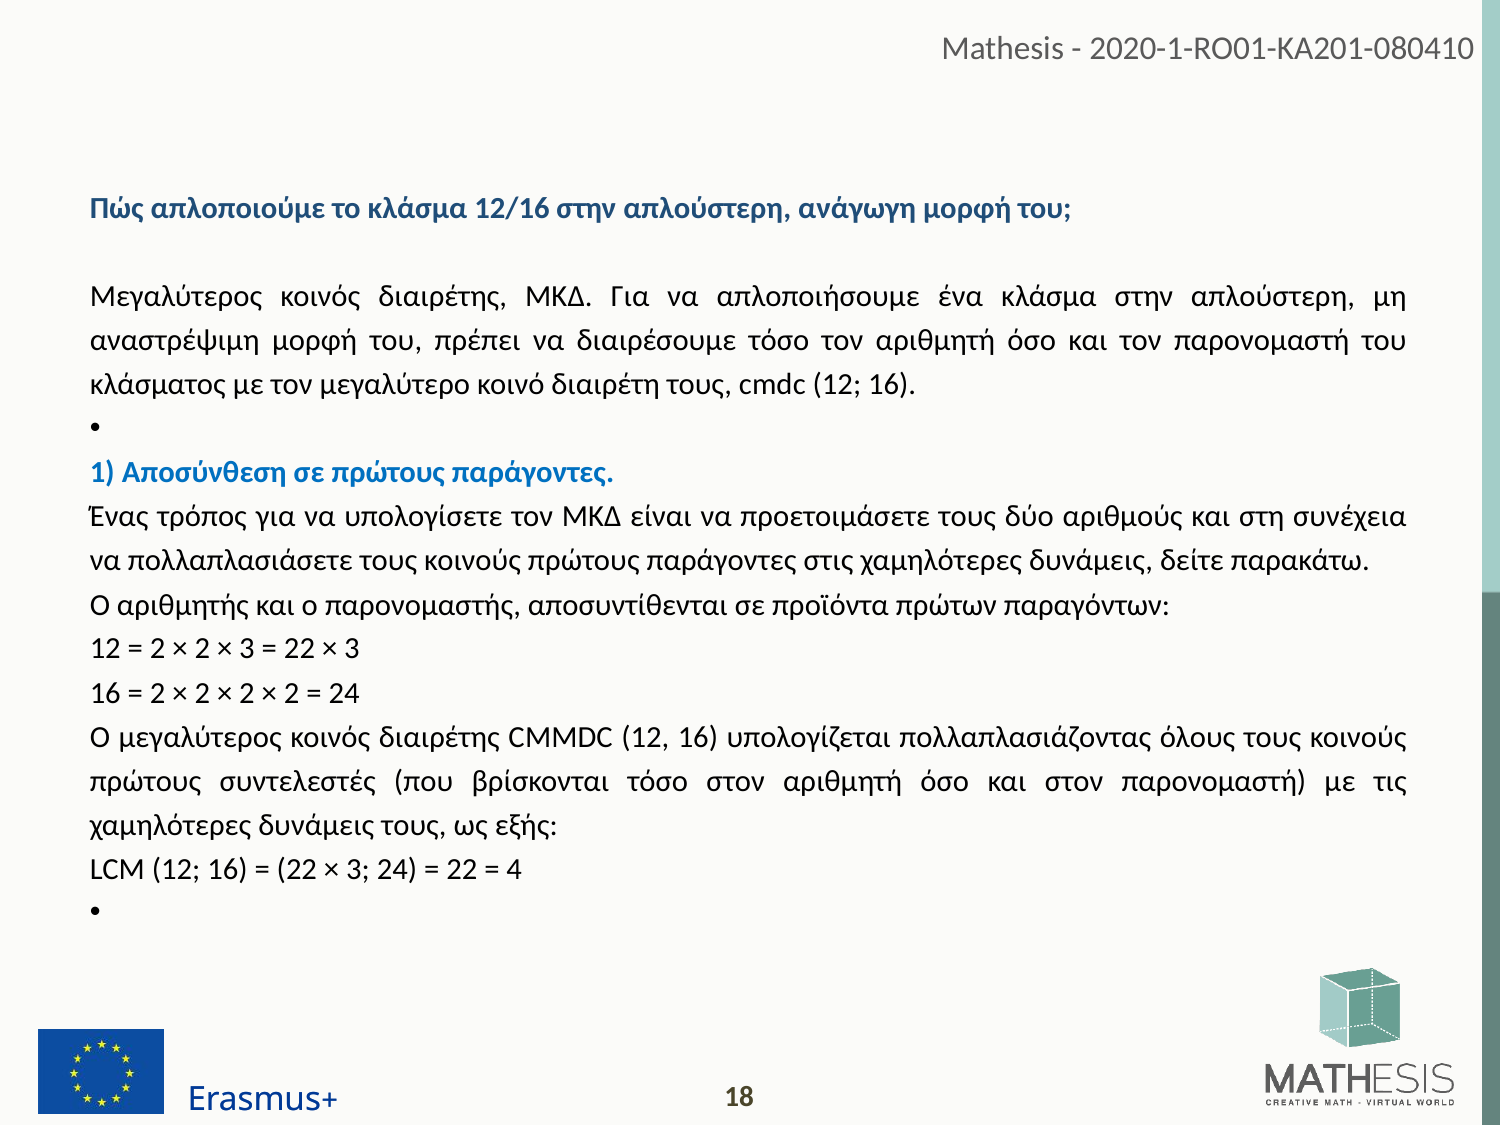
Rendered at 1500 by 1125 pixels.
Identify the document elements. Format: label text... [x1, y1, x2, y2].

list Πώς απλοποιούμε το κλάσμα 12/16 στην απλούστερη, ανάγωγη μορφή του; Μεγαλύτερος κοινός διαιρέτης, ΜΚΔ. Για να απλοποιήσουμε ένα κλάσμα στην απλούστερη, μη αναστρέψιμη μορφή του, πρέπει να διαιρέσουμε τόσο τον αριθμητή όσο και τον παρονομαστή του κλάσματος με τον μεγαλύτερο κοινό διαιρέτη τους, cmdc (12; 16). 1) Αποσύνθεση σε πρώτους παράγοντες. Ένας τρόπος για να υπολογίσετε τον ΜΚΔ είναι να προετοιμάσετε τους δύο αριθμούς και στη συνέχεια να πολλαπλασιάσετε τους κοινούς πρώτους παράγοντες στις χαμηλότερες δυνάμεις, δείτε παρακάτω. Ο αριθμητής και ο παρονομαστής, αποσυντίθενται σε προϊόντα πρώτων παραγόντων: 12 = 2 × 2 × 3 = 22 × 3 16 = 2 × 2 × 2 × 2 = 24 Ο μεγαλύτερος κοινός διαιρέτης CMMDC (12, 16) υπολογίζεται πολλαπλασιάζοντας όλους τους κοινούς πρώτους συντελεστές (που βρίσκονται τόσο στον αριθμητή όσο και στον παρονομαστή) με τις χαμηλότερες δυνάμεις τους, ως εξής: LCM (12; 16) = (22 × 3; 24) = 22 = 4 [75, 173, 1425, 916]
picture [38, 1029, 164, 1114]
